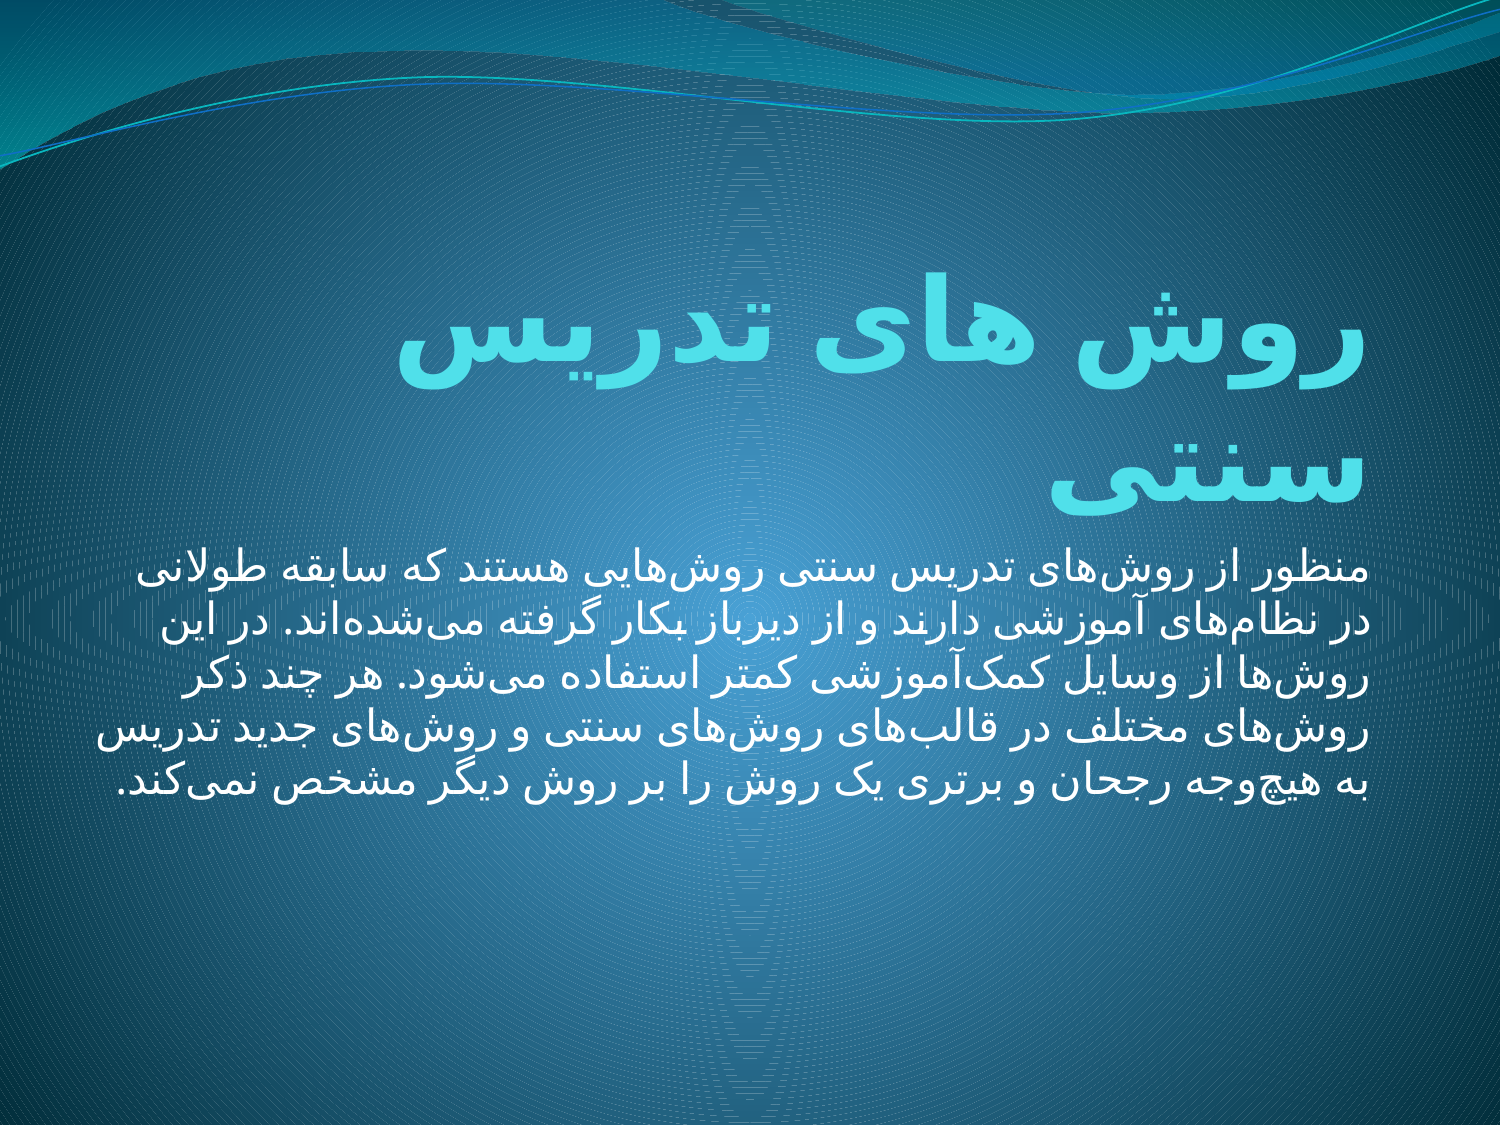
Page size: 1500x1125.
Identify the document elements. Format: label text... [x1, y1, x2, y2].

subtitle منظور از روش‌هاى تدريس سنتى روش‌هايى هستند که سابقه طولانى در نظام‌هاى آموزشى دارند و از ديرباز بکار گرفته مى‌شده‌اند. در اين روش‌ها از وسايل کمک‌آموزشى کمتر استفاده مى‌شود. هر چند ذکر روش‌هاى مختلف در قالب‌هاى روش‌هاى سنتى و روش‌هاى جديد تدريس به هيچ‌وجه رجحان و برترى يک روش را بر روش ديگر مشخص نمى‌کند. [87, 529, 1376, 818]
title روش های تدریس سنتی [87, 224, 1376, 525]
